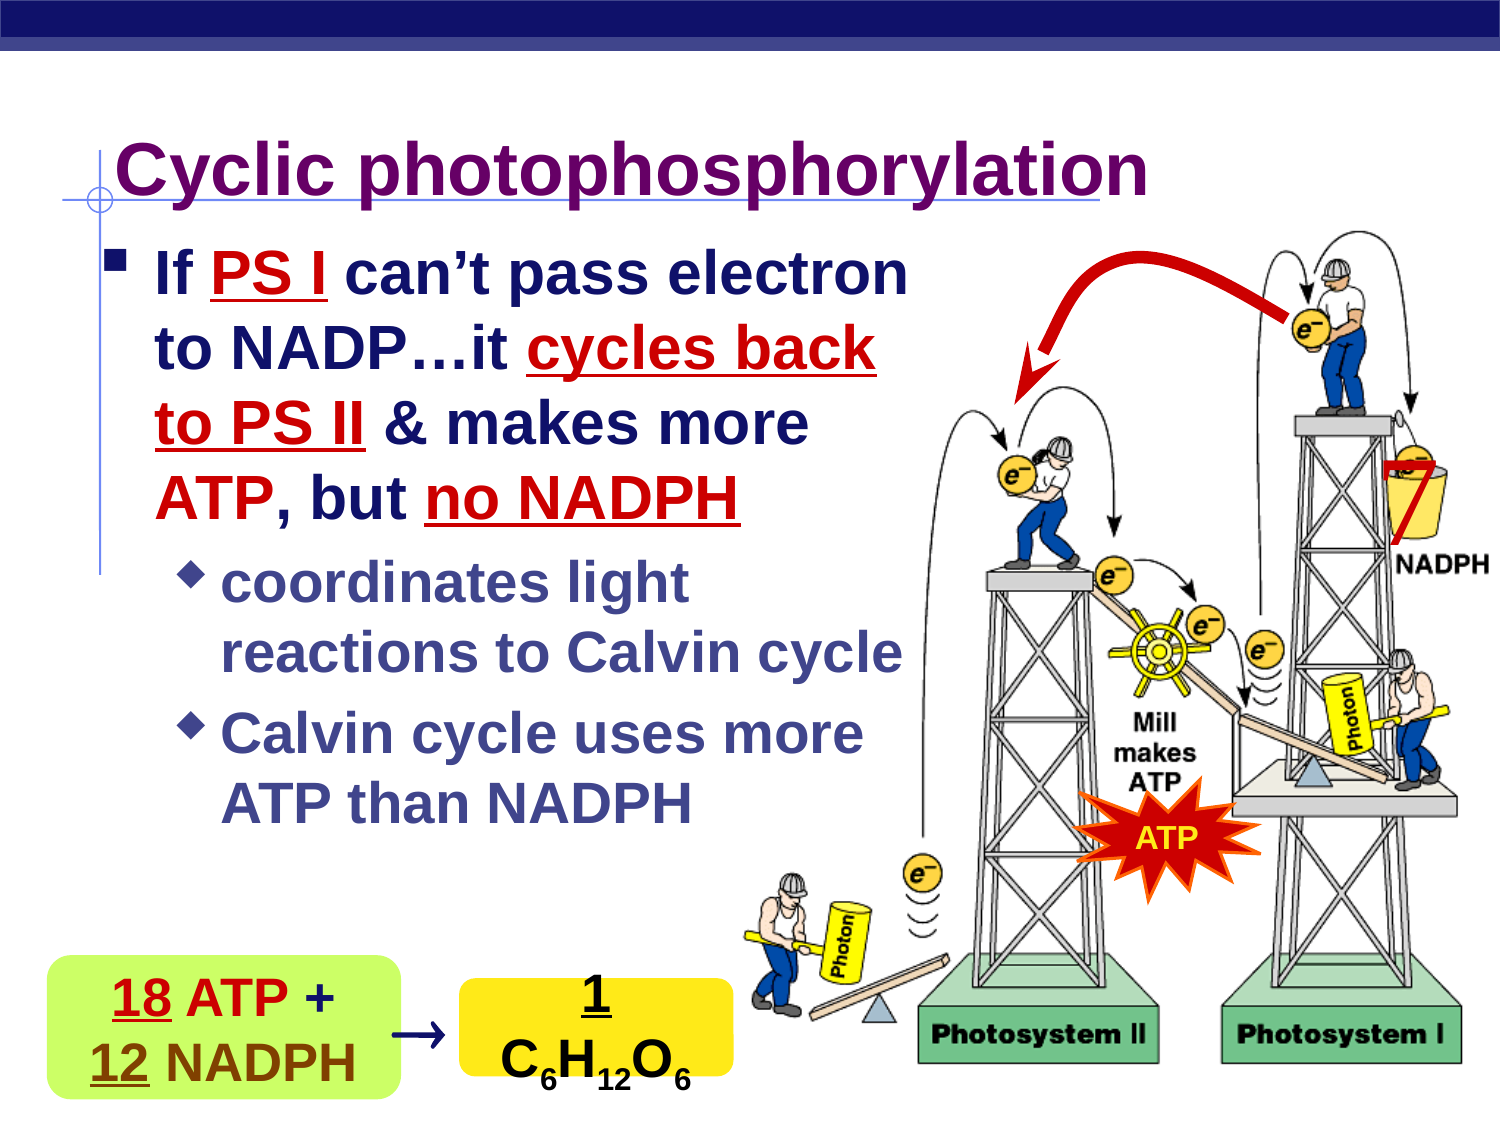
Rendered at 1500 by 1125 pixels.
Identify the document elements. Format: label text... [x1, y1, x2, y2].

title Cyclic photophosphorylation [99, 112, 1376, 224]
text_box  [377, 980, 462, 1075]
list If PS I can’t pass electron to NADP…it cycles back to PS II & makes more ATP, but no NADPH coordinates light reactions to Calvin cycle Calvin cycle uses more ATP than NADPH [98, 224, 724, 984]
text_box 18 ATP + 12 NADPH [46, 955, 402, 1100]
picture [729, 217, 1494, 1069]
text_box 1 C6H12O6 [462, 978, 727, 1077]
